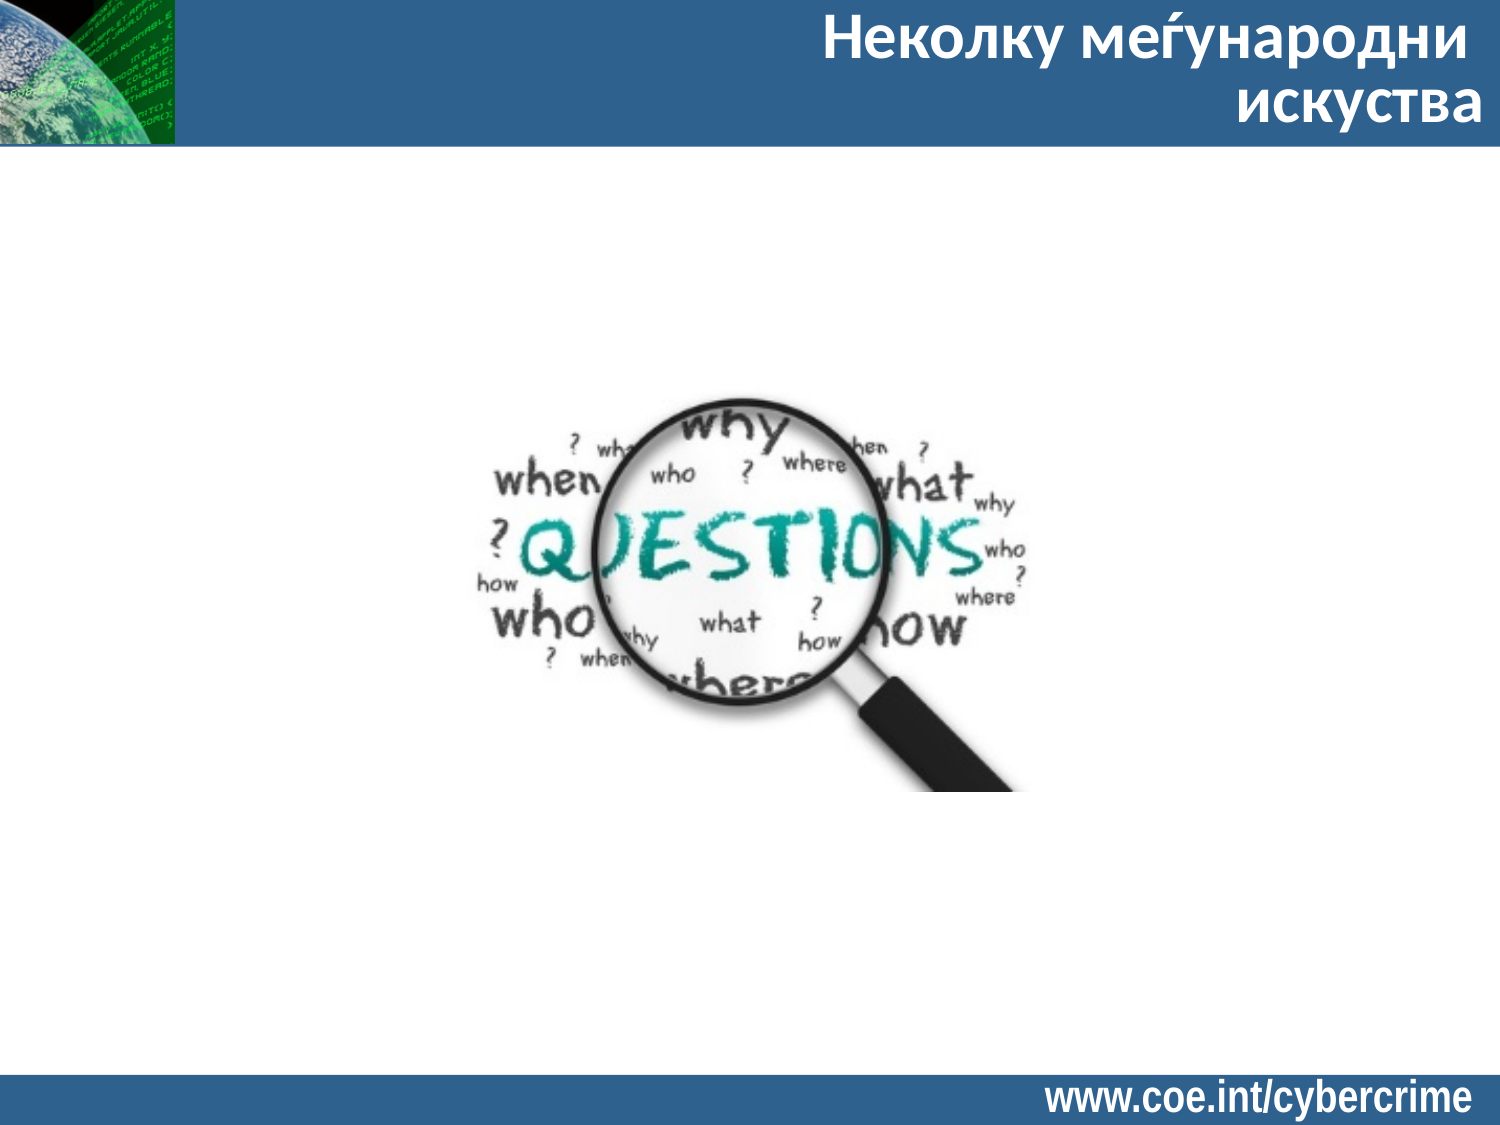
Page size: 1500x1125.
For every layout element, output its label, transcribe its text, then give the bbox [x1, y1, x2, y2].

picture [0, 0, 175, 144]
picture [443, 332, 1057, 793]
text_box www.coe.int/cybercrime [1030, 1059, 1500, 1125]
text_box [0, 1073, 1030, 1125]
text_box Неколку меѓународни искуства [177, 0, 1500, 149]
